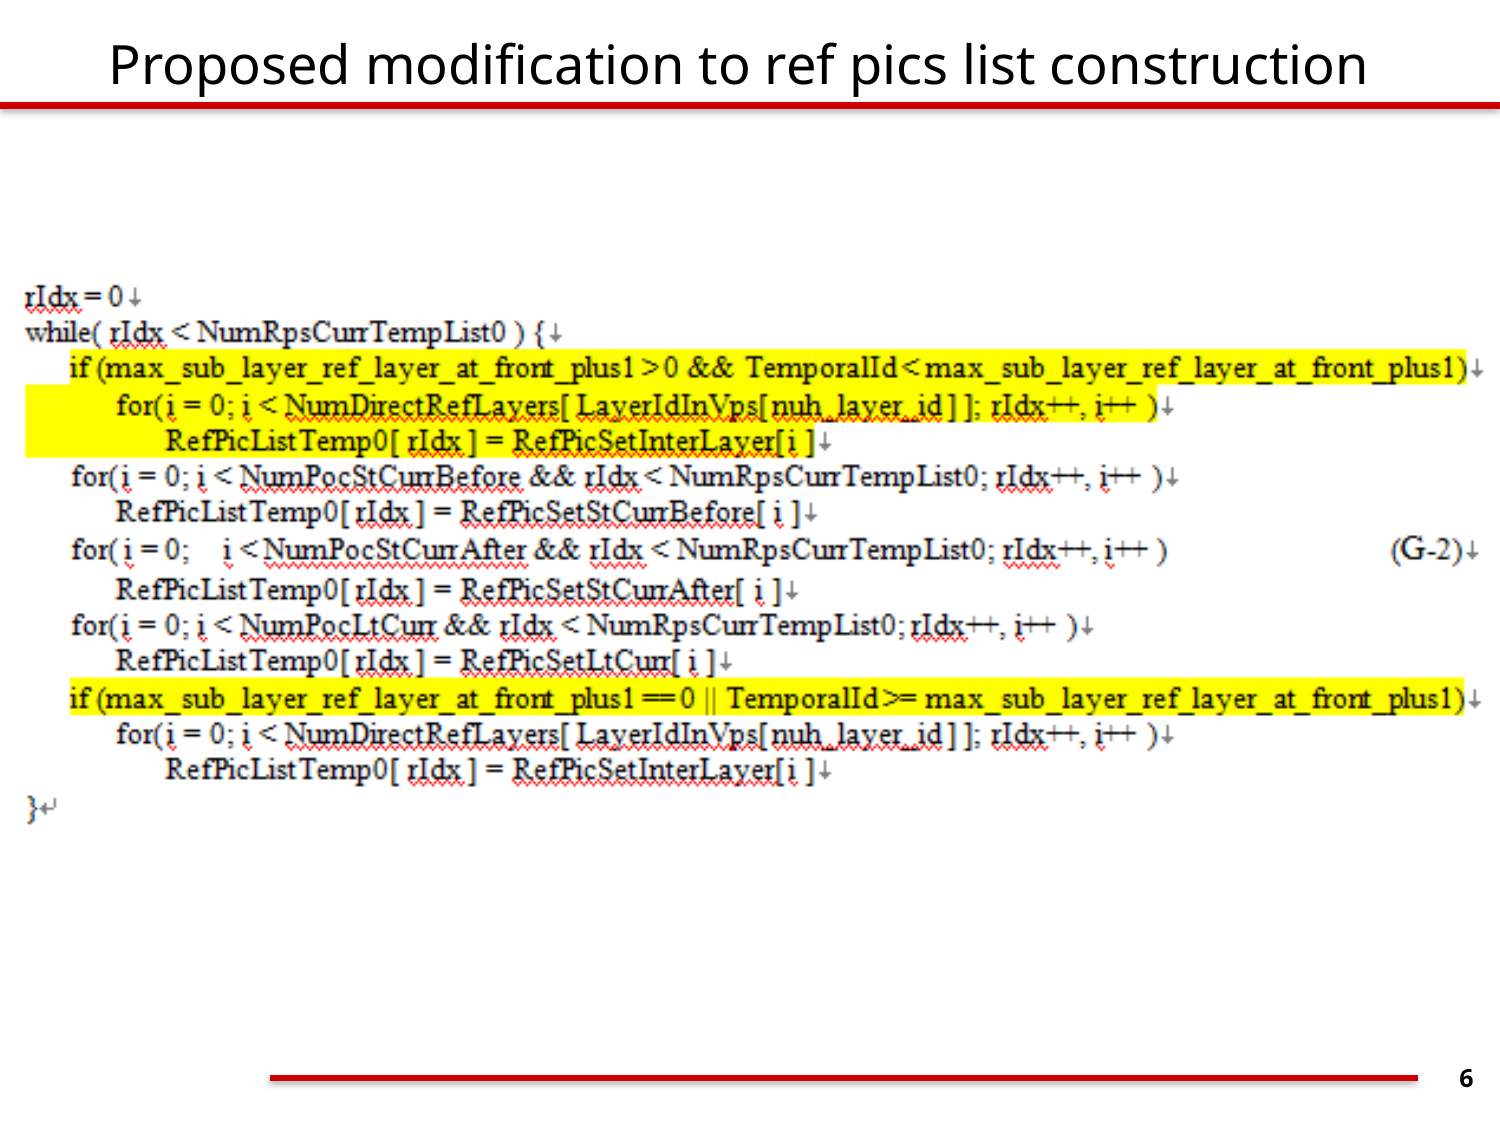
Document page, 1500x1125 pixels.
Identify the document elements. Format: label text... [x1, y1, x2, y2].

title Proposed modification to ref pics list construction [93, 32, 1500, 94]
slide_number 6 [1417, 1054, 1489, 1114]
picture [0, 266, 1500, 847]
